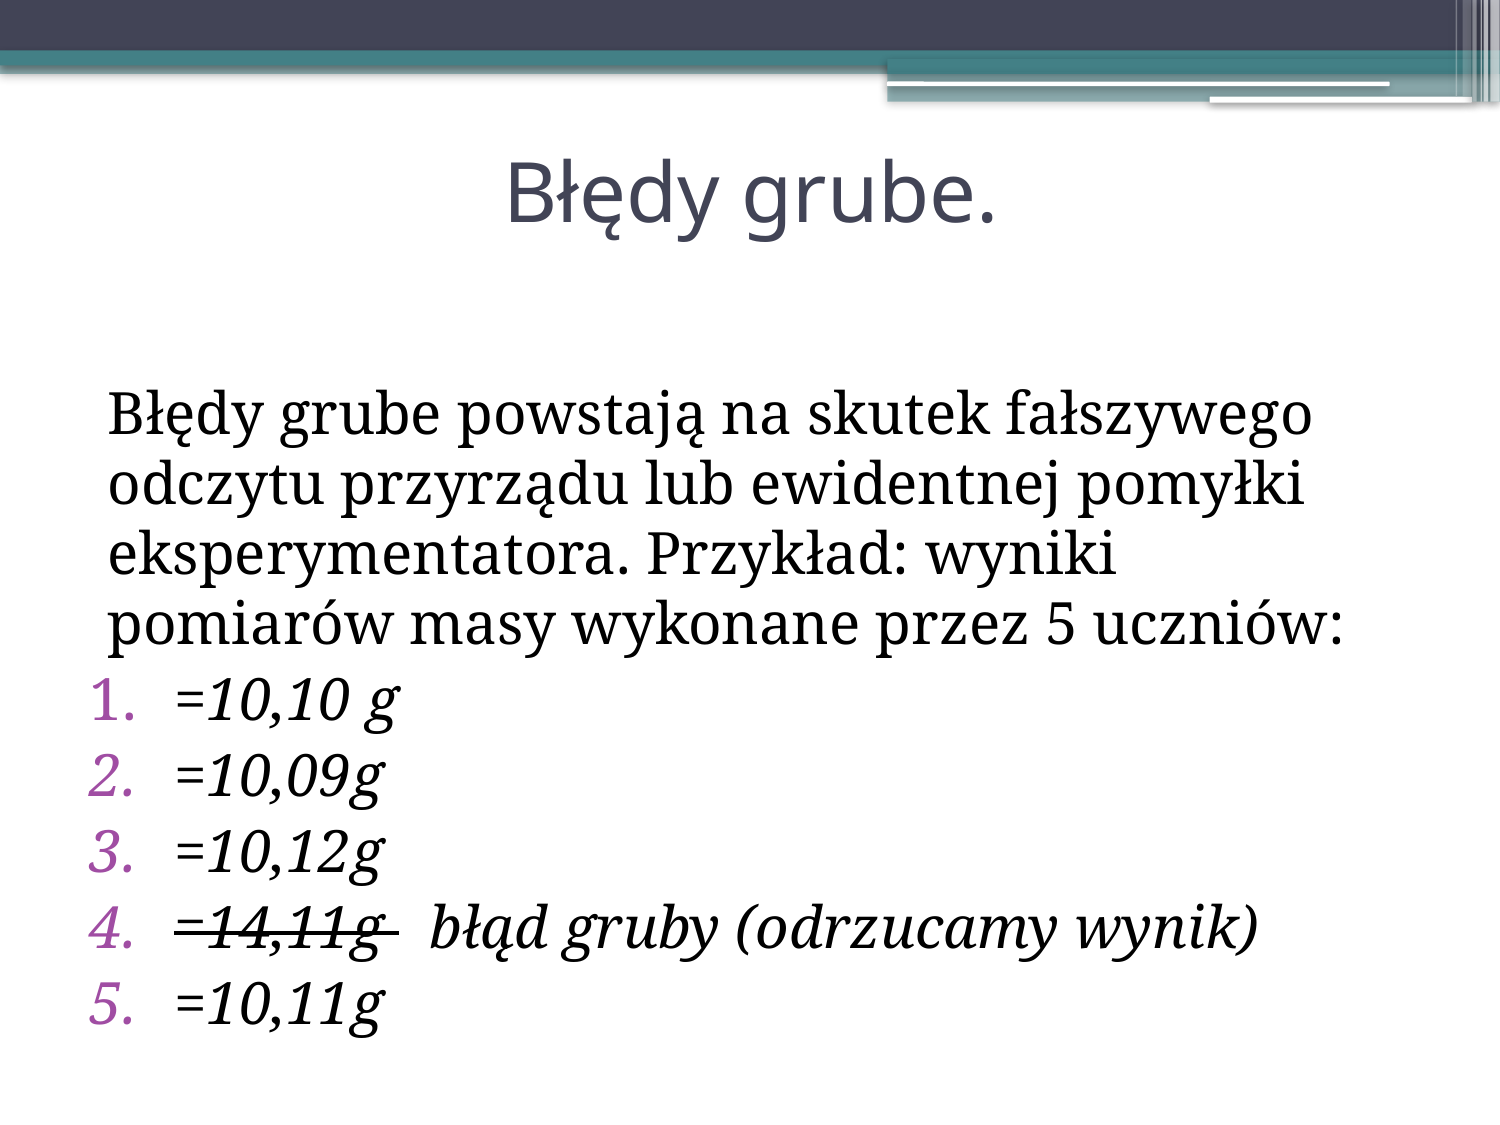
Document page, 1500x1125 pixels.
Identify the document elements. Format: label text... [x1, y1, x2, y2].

title Błędy grube. [76, 101, 1427, 277]
